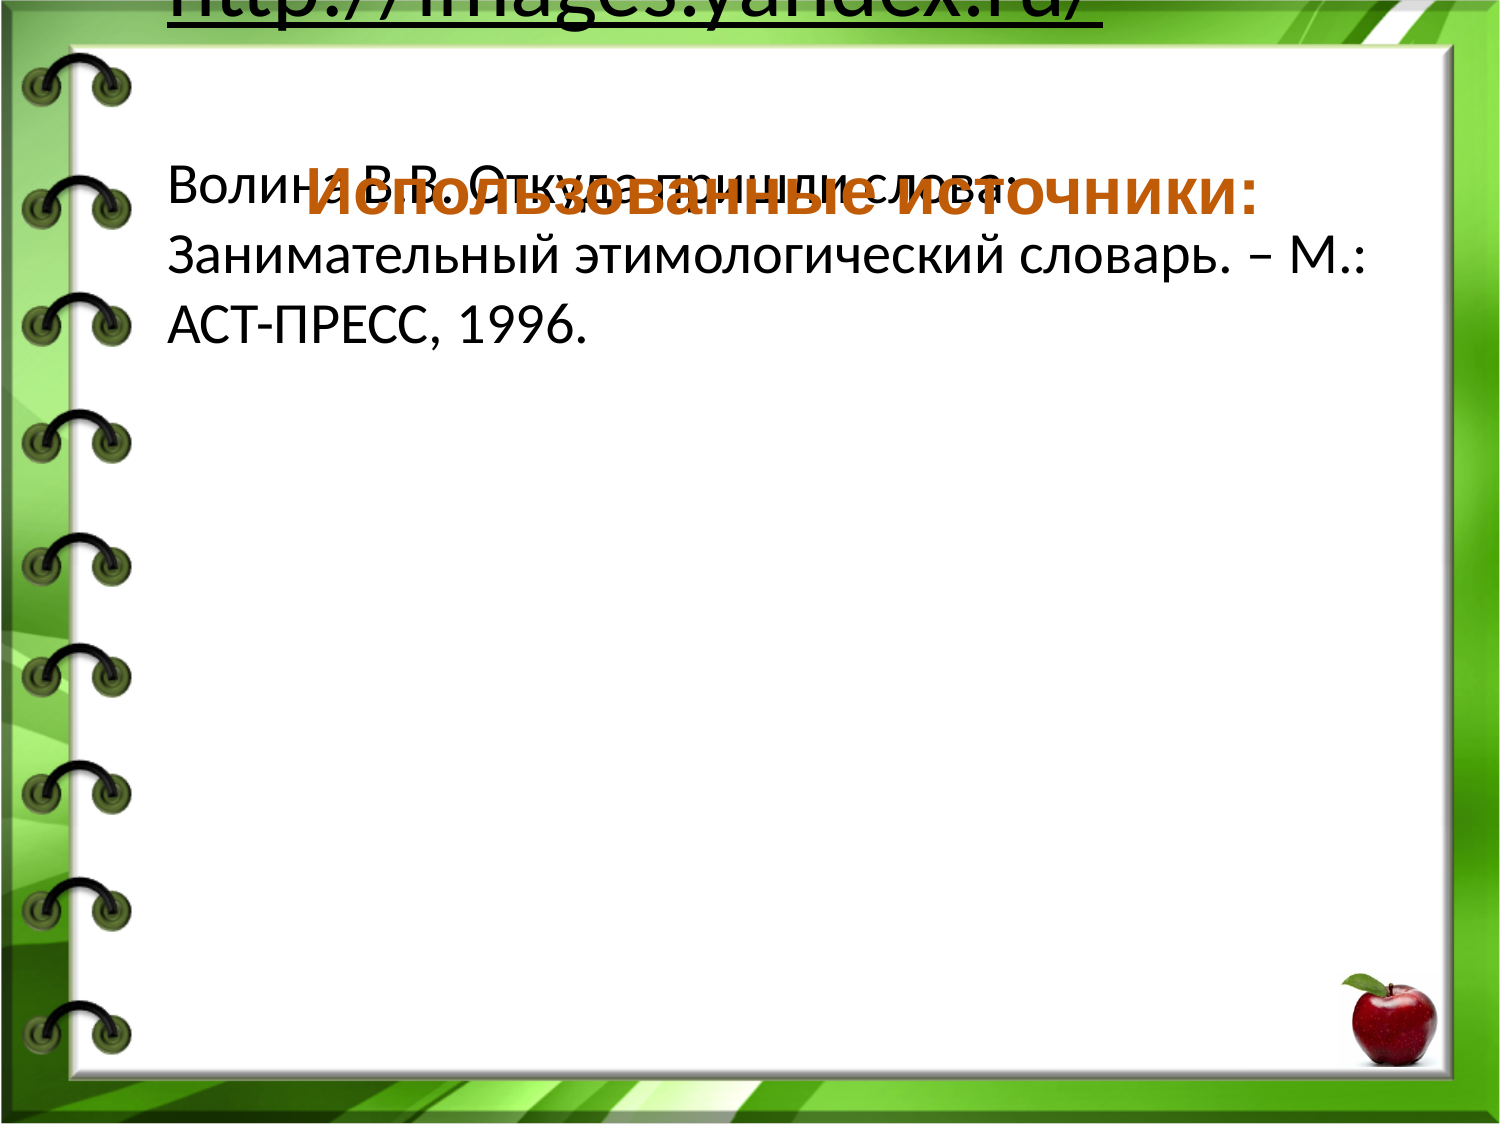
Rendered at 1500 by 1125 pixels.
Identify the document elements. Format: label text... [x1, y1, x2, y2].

title http://images.yandex.ru/ Волина В.В. Откуда пришли слова: Занимательный этимологический словарь. – М.: АСТ-ПРЕСС, 1996. [152, 0, 1416, 140]
picture [0, 0, 1500, 1125]
list Использованные источники: [152, 140, 1416, 247]
title http://images.yandex.ru/ Волина В.В. Откуда пришли слова: Занимательный этимологический словарь. – М.: АСТ-ПРЕСС, 1996. [152, 247, 1416, 316]
